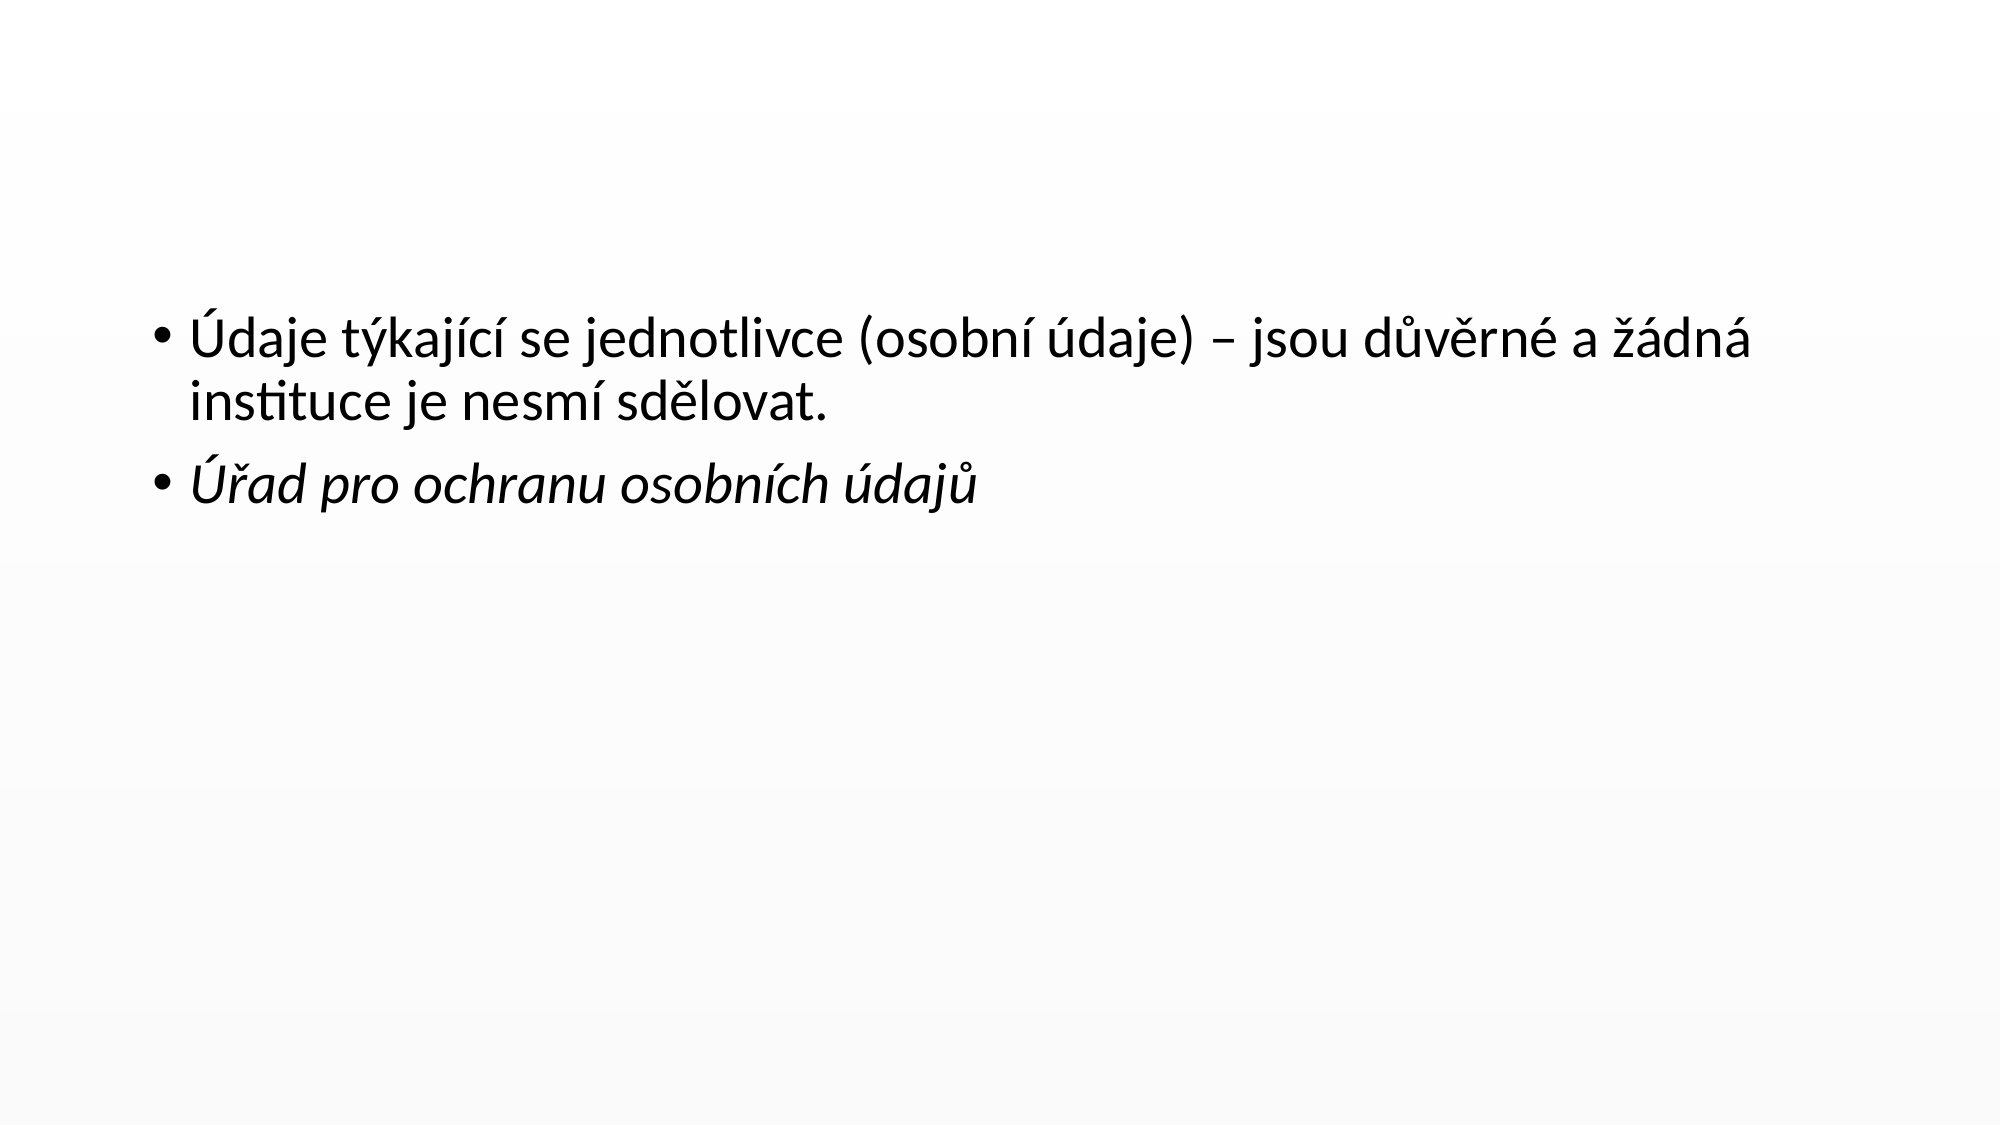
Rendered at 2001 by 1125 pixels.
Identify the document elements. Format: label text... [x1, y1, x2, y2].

list Údaje týkající se jednotlivce (osobní údaje) – jsou důvěrné a žádná instituce je nesmí sdělovat. Úřad pro ochranu osobních údajů [137, 299, 1863, 1014]
